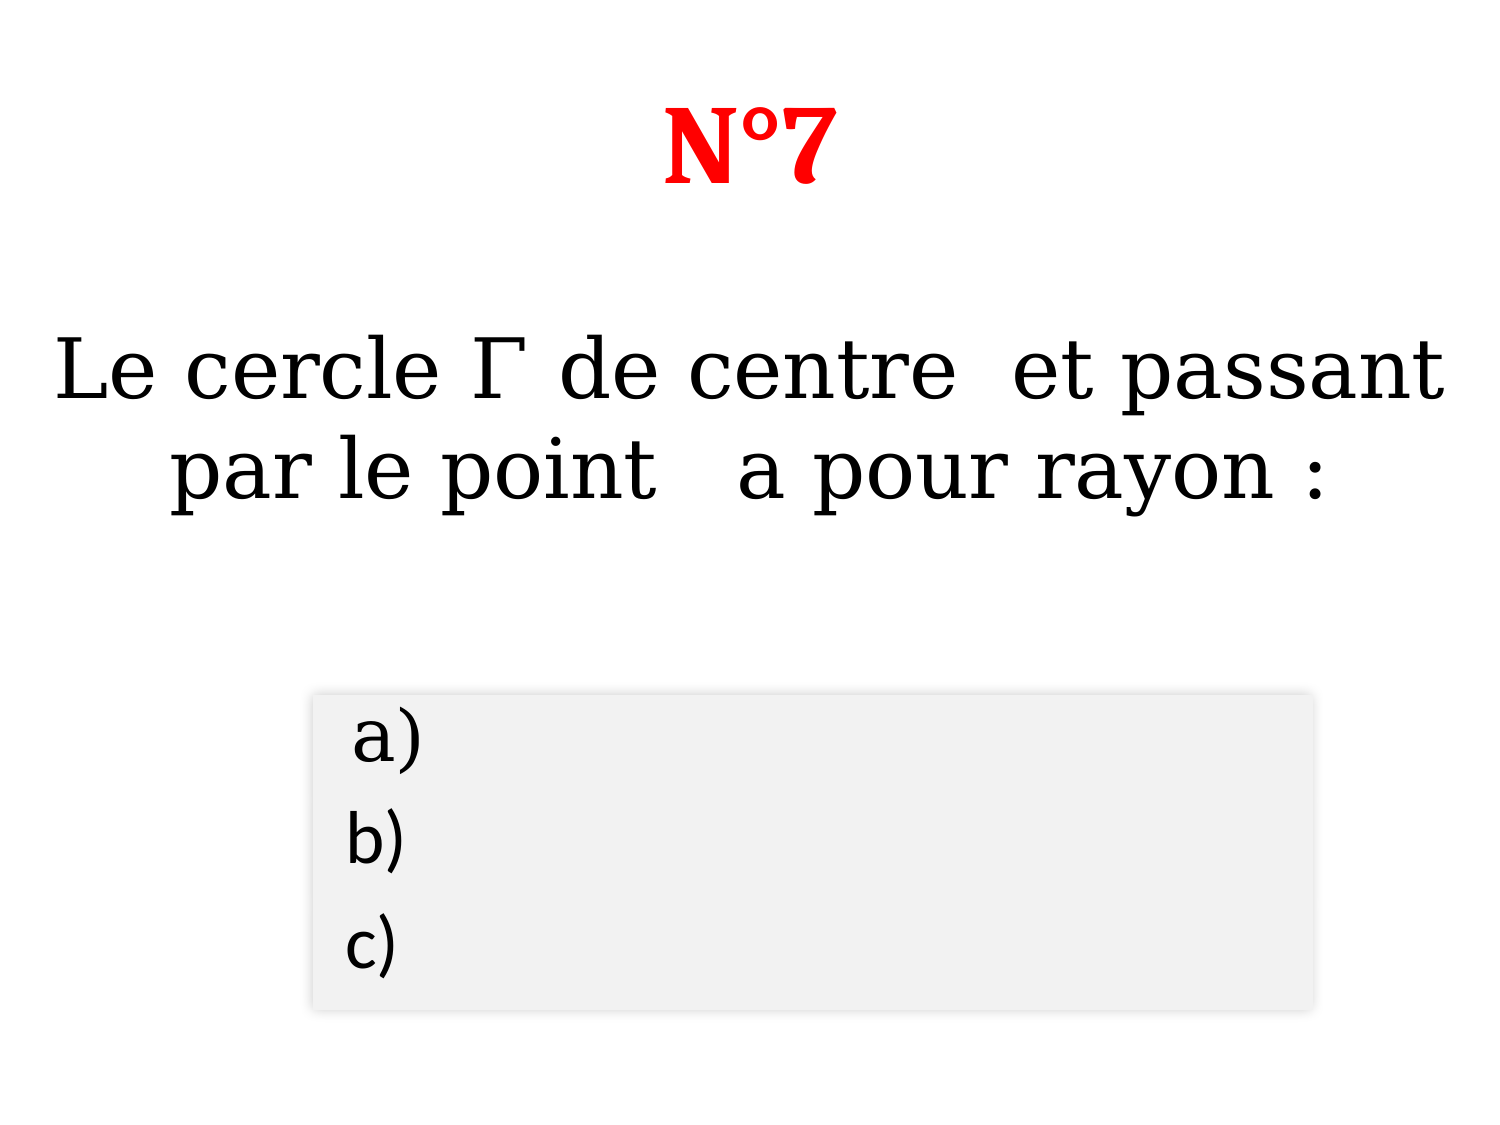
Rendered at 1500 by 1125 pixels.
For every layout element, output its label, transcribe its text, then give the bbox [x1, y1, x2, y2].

text_box N°7 [0, 63, 1500, 214]
